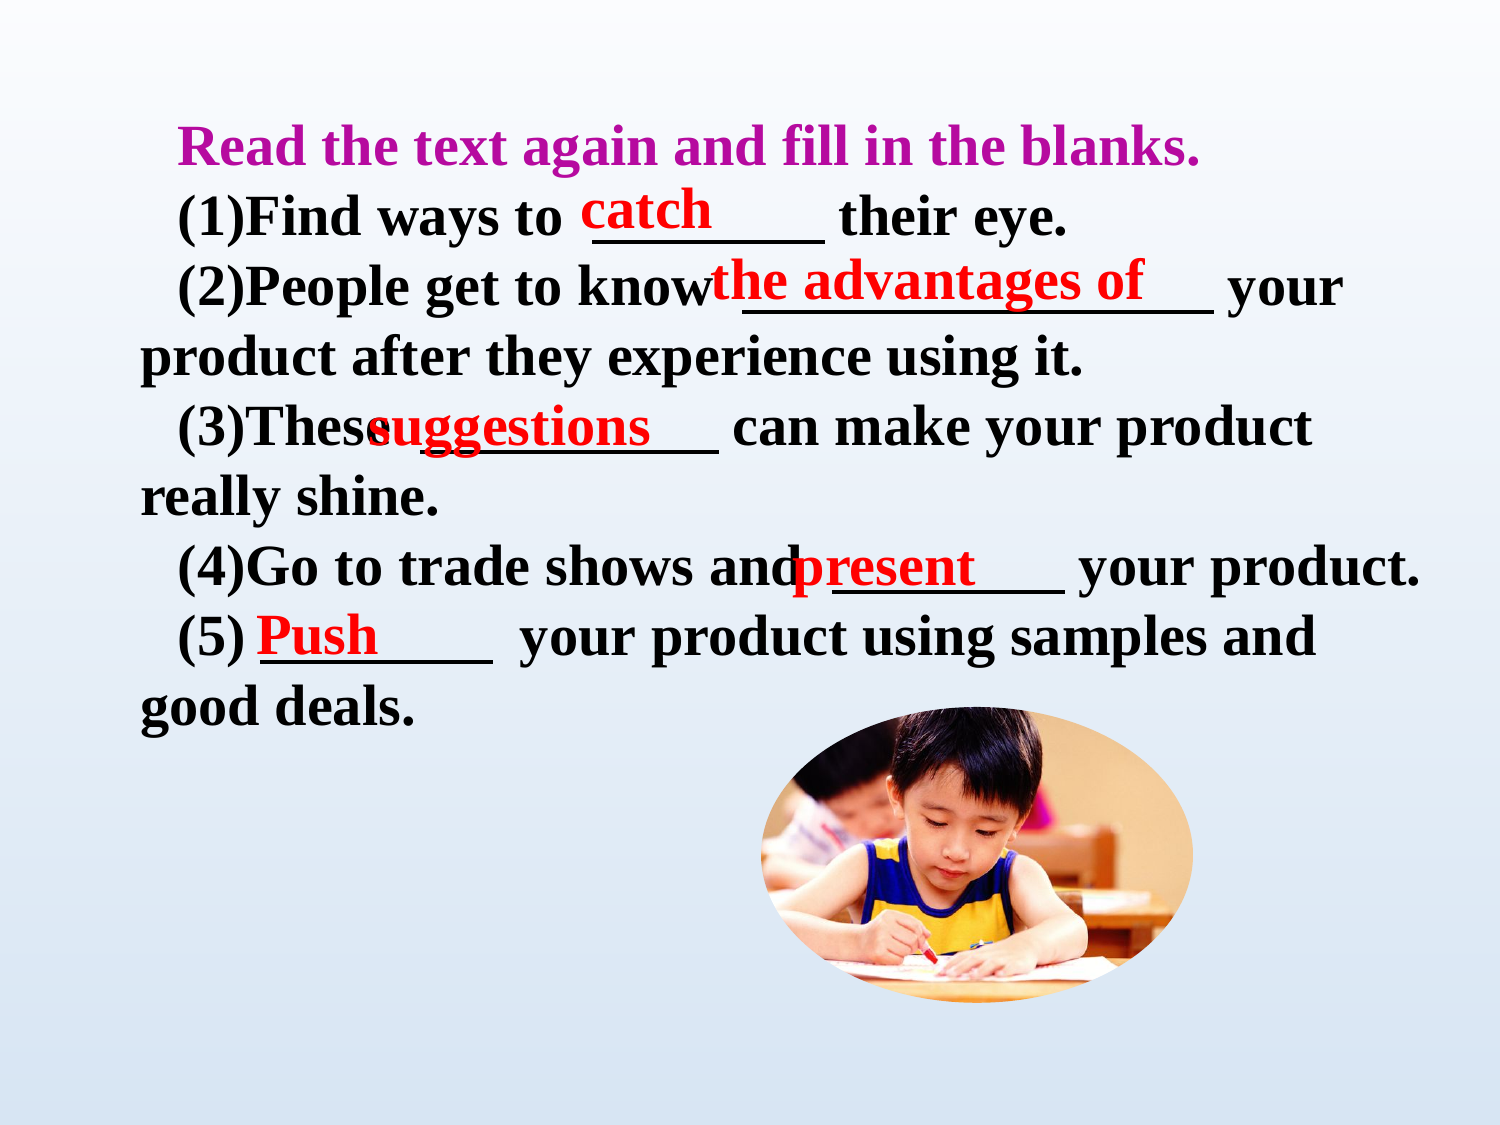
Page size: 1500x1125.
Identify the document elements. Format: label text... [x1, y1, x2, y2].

text_box suggestions [353, 380, 666, 465]
picture [760, 706, 1194, 1004]
text_box Read the text again and fill in the blanks. (1)Find ways to their eye. (2)People get to know your product after they experience using it. (3)These can make your product really shine. (4)Go to trade shows and your product. (5) your product using samples and good deals. [125, 99, 1446, 745]
text_box present [777, 519, 1028, 605]
text_box catch [565, 163, 729, 248]
text_box Push [241, 588, 395, 674]
text_box the advantages of [696, 234, 1161, 319]
